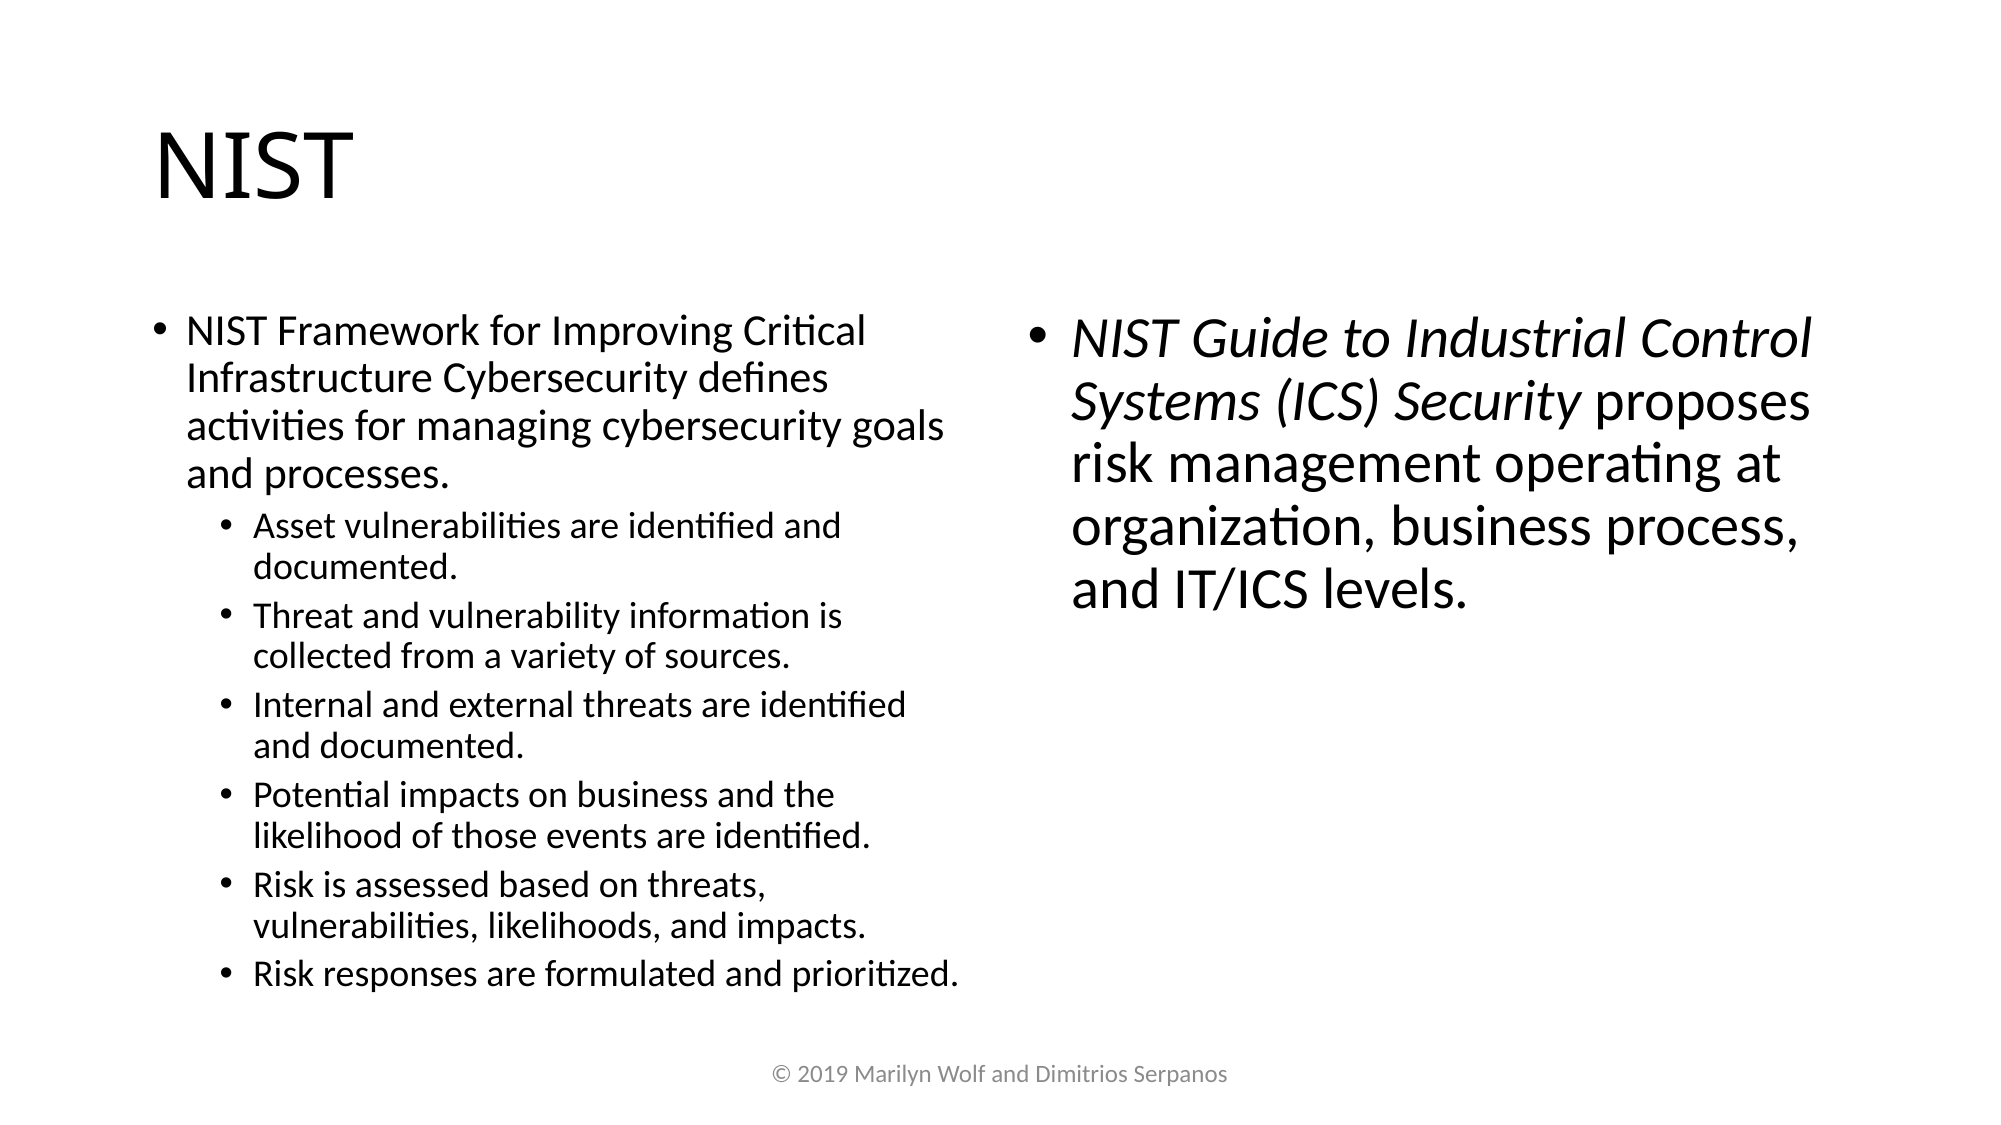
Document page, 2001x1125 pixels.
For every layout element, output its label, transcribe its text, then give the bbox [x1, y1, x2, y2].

title NIST [137, 59, 1863, 278]
list NIST Guide to Industrial Control Systems (ICS) Security proposes risk management operating at organization, business process, and IT/ICS levels. [1012, 299, 1863, 1014]
footer © 2019 Marilyn Wolf and Dimitrios Serpanos [662, 1042, 1338, 1103]
list NIST Framework for Improving Critical Infrastructure Cybersecurity defines activities for managing cybersecurity goals and processes. Asset vulnerabilities are identified and documented. Threat and vulnerability information is collected from a variety of sources. Internal and external threats are identified and documented. Potential impacts on business and the likelihood of those events are identified. Risk is assessed based on threats, vulnerabilities, likelihoods, and impacts. Risk responses are formulated and prioritized. [137, 299, 988, 1014]
